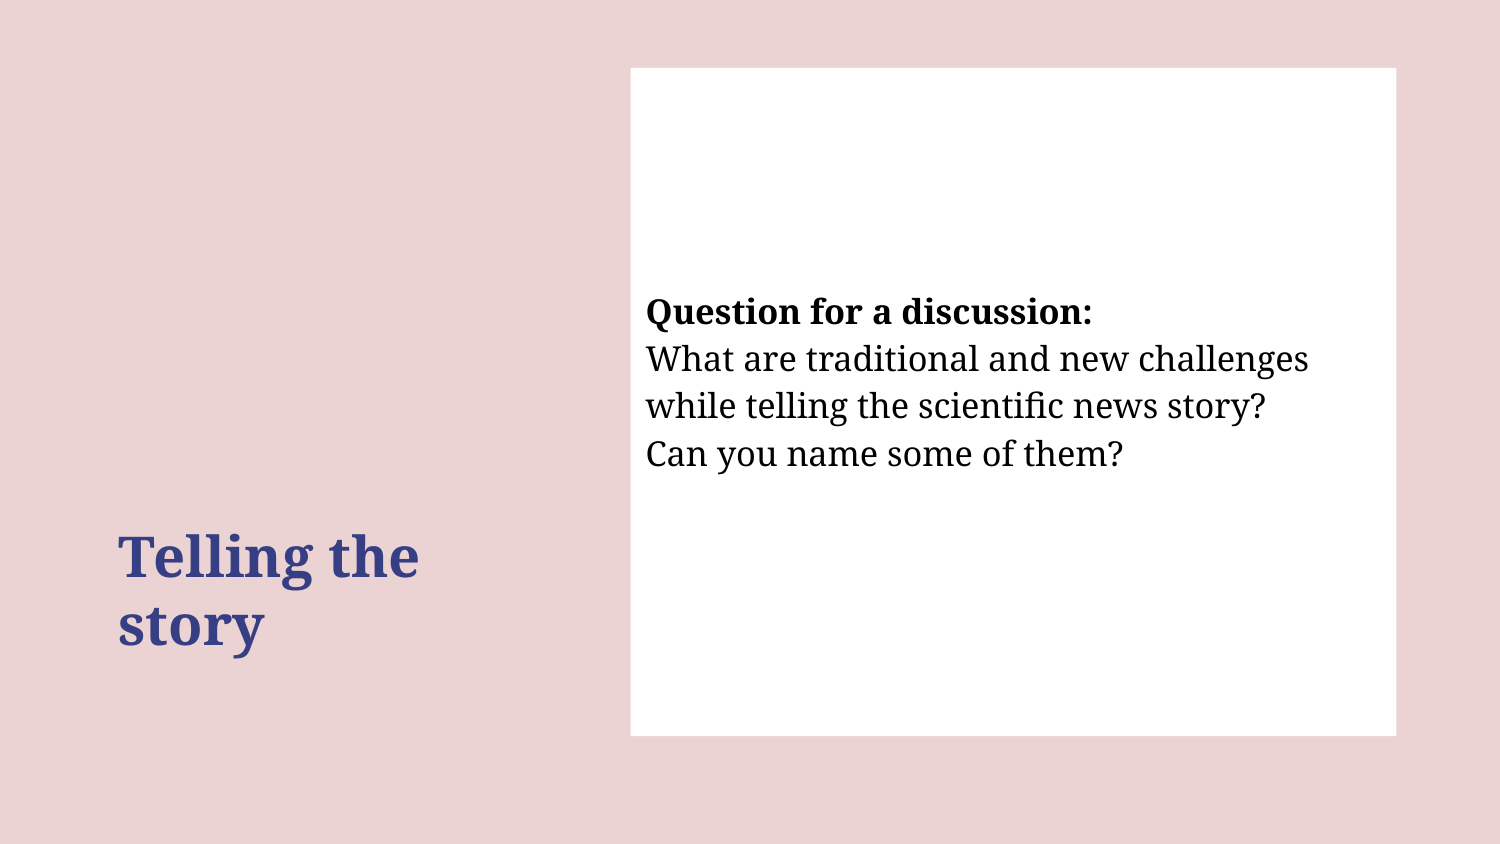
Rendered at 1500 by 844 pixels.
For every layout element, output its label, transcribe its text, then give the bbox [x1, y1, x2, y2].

title Telling the story [103, 67, 547, 736]
list Question for a discussion: What are traditional and new challenges while telling the scientific news story? Can you name some of them? [630, 67, 1397, 737]
